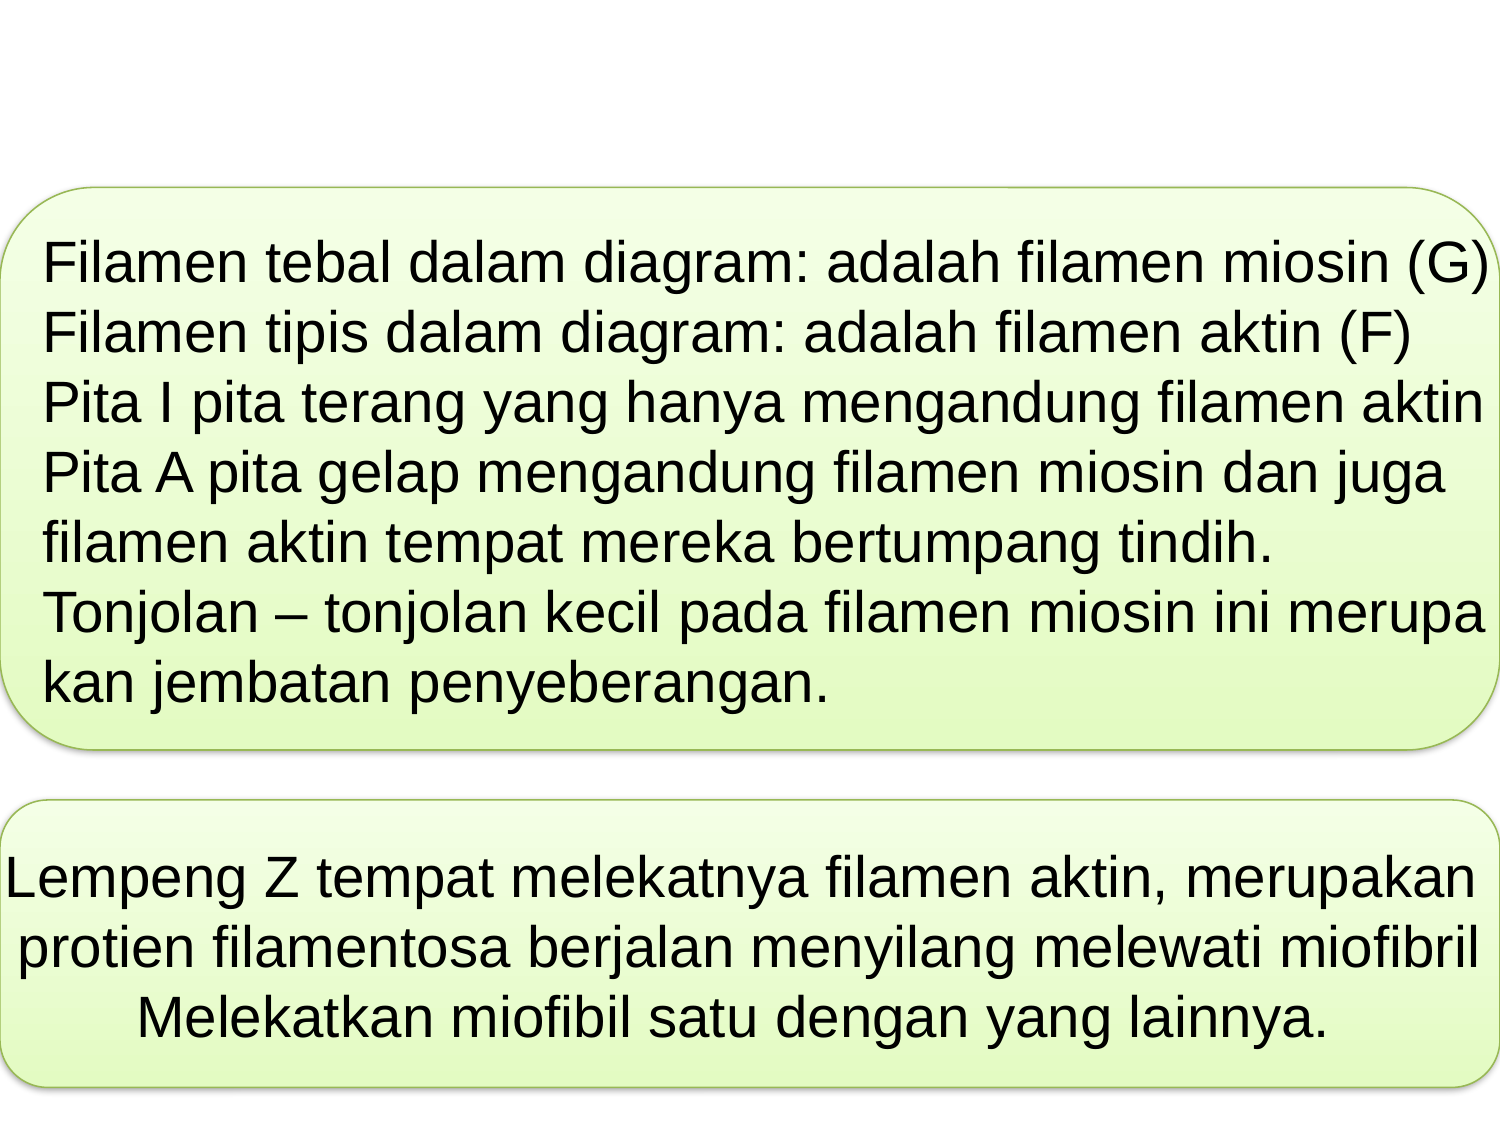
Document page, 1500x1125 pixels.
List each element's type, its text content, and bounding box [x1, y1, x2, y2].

text_box Lempeng Z tempat melekatnya filamen aktin, merupakan protien filamentosa berjalan menyilang melewati miofibril Melekatkan miofibil satu dengan yang lainnya. [0, 799, 1500, 1089]
text_box Filamen tebal dalam diagram: adalah filamen miosin (G) Filamen tipis dalam diagram: adalah filamen aktin (F) Pita I pita terang yang hanya mengandung filamen aktin Pita A pita gelap mengandung filamen miosin dan juga filamen aktin tempat mereka bertumpang tindih. Tonjolan – tonjolan kecil pada filamen miosin ini merupa kan jembatan penyeberangan. [0, 186, 1500, 751]
